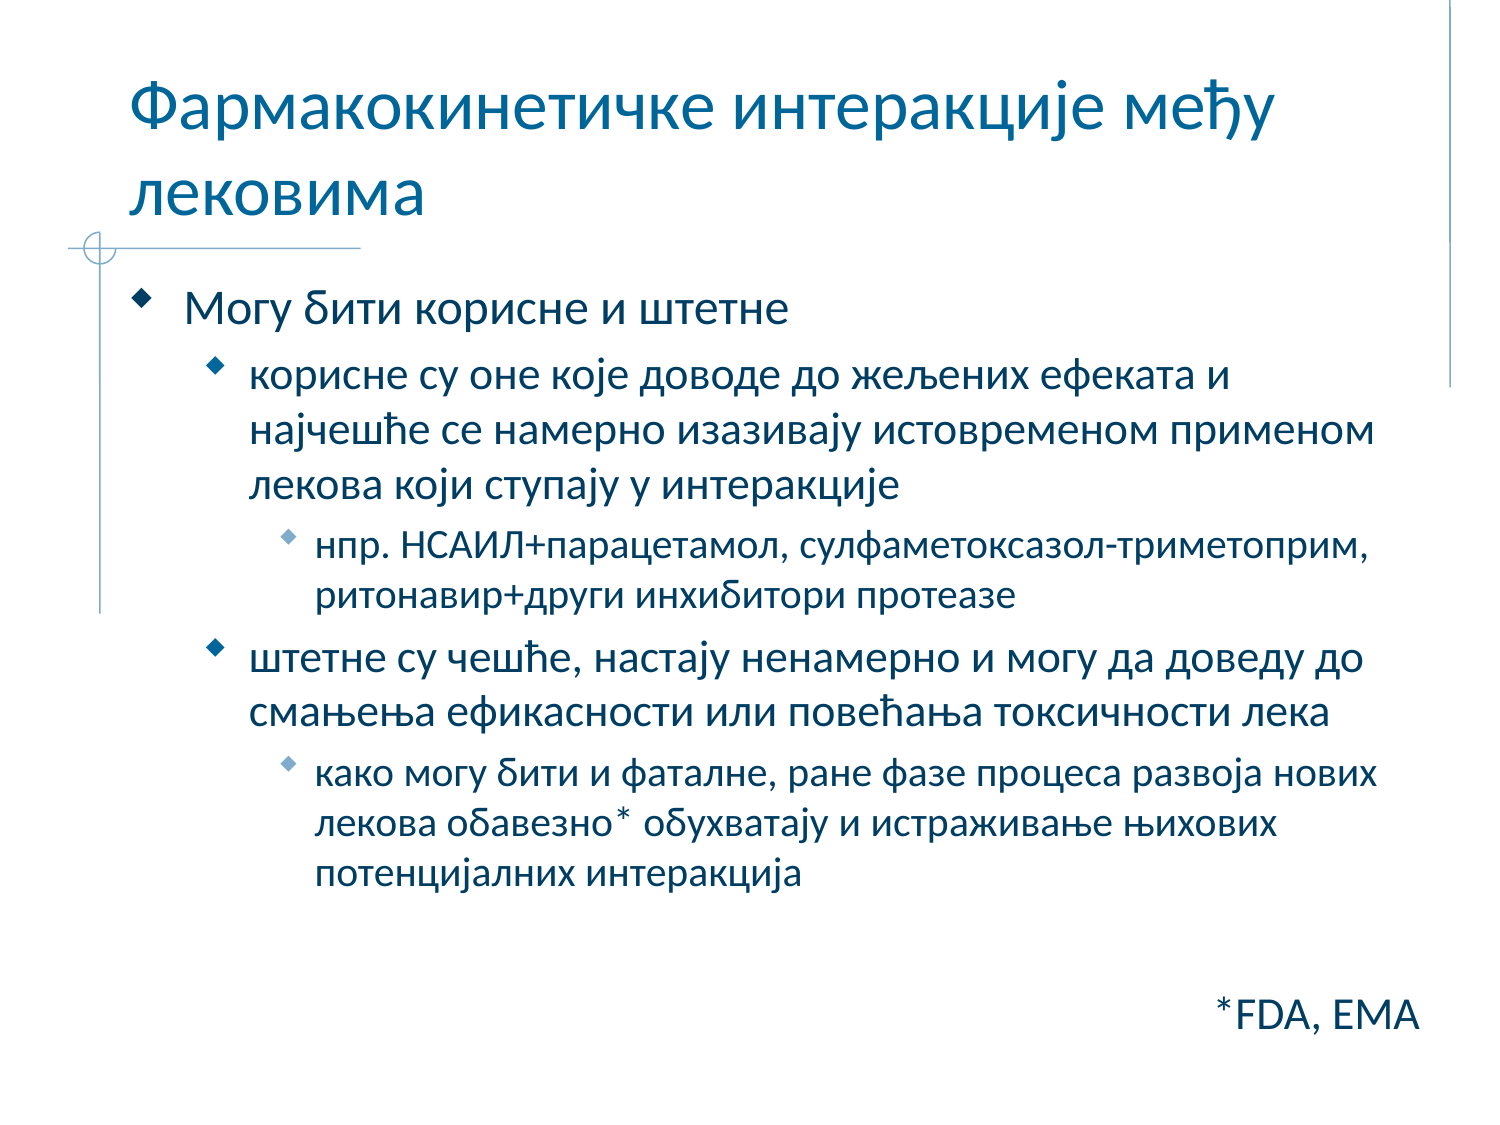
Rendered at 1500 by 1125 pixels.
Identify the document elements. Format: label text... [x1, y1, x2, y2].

title Фармакокинетичке интеракције међу лековима [113, 49, 1436, 238]
list Могу бити корисне и штетне корисне су оне које доводе до жељених ефеката и најчешће се намерно изазивају истовременом применом лекова који ступају у интеракције нпр. НСАИЛ+парацетамол, сулфаметоксазол-триметоприм, ритонавир+други инхибитори протеазе штетне су чешће, настају ненамерно и могу да доведу до смањења ефикасности или повећања токсичности лека како могу бити и фаталне, ране фазе процеса развоја нових лекова обавезно* обухватају и истраживање њихових потенцијалних интеракција *FDA, EMA [111, 266, 1436, 1071]
